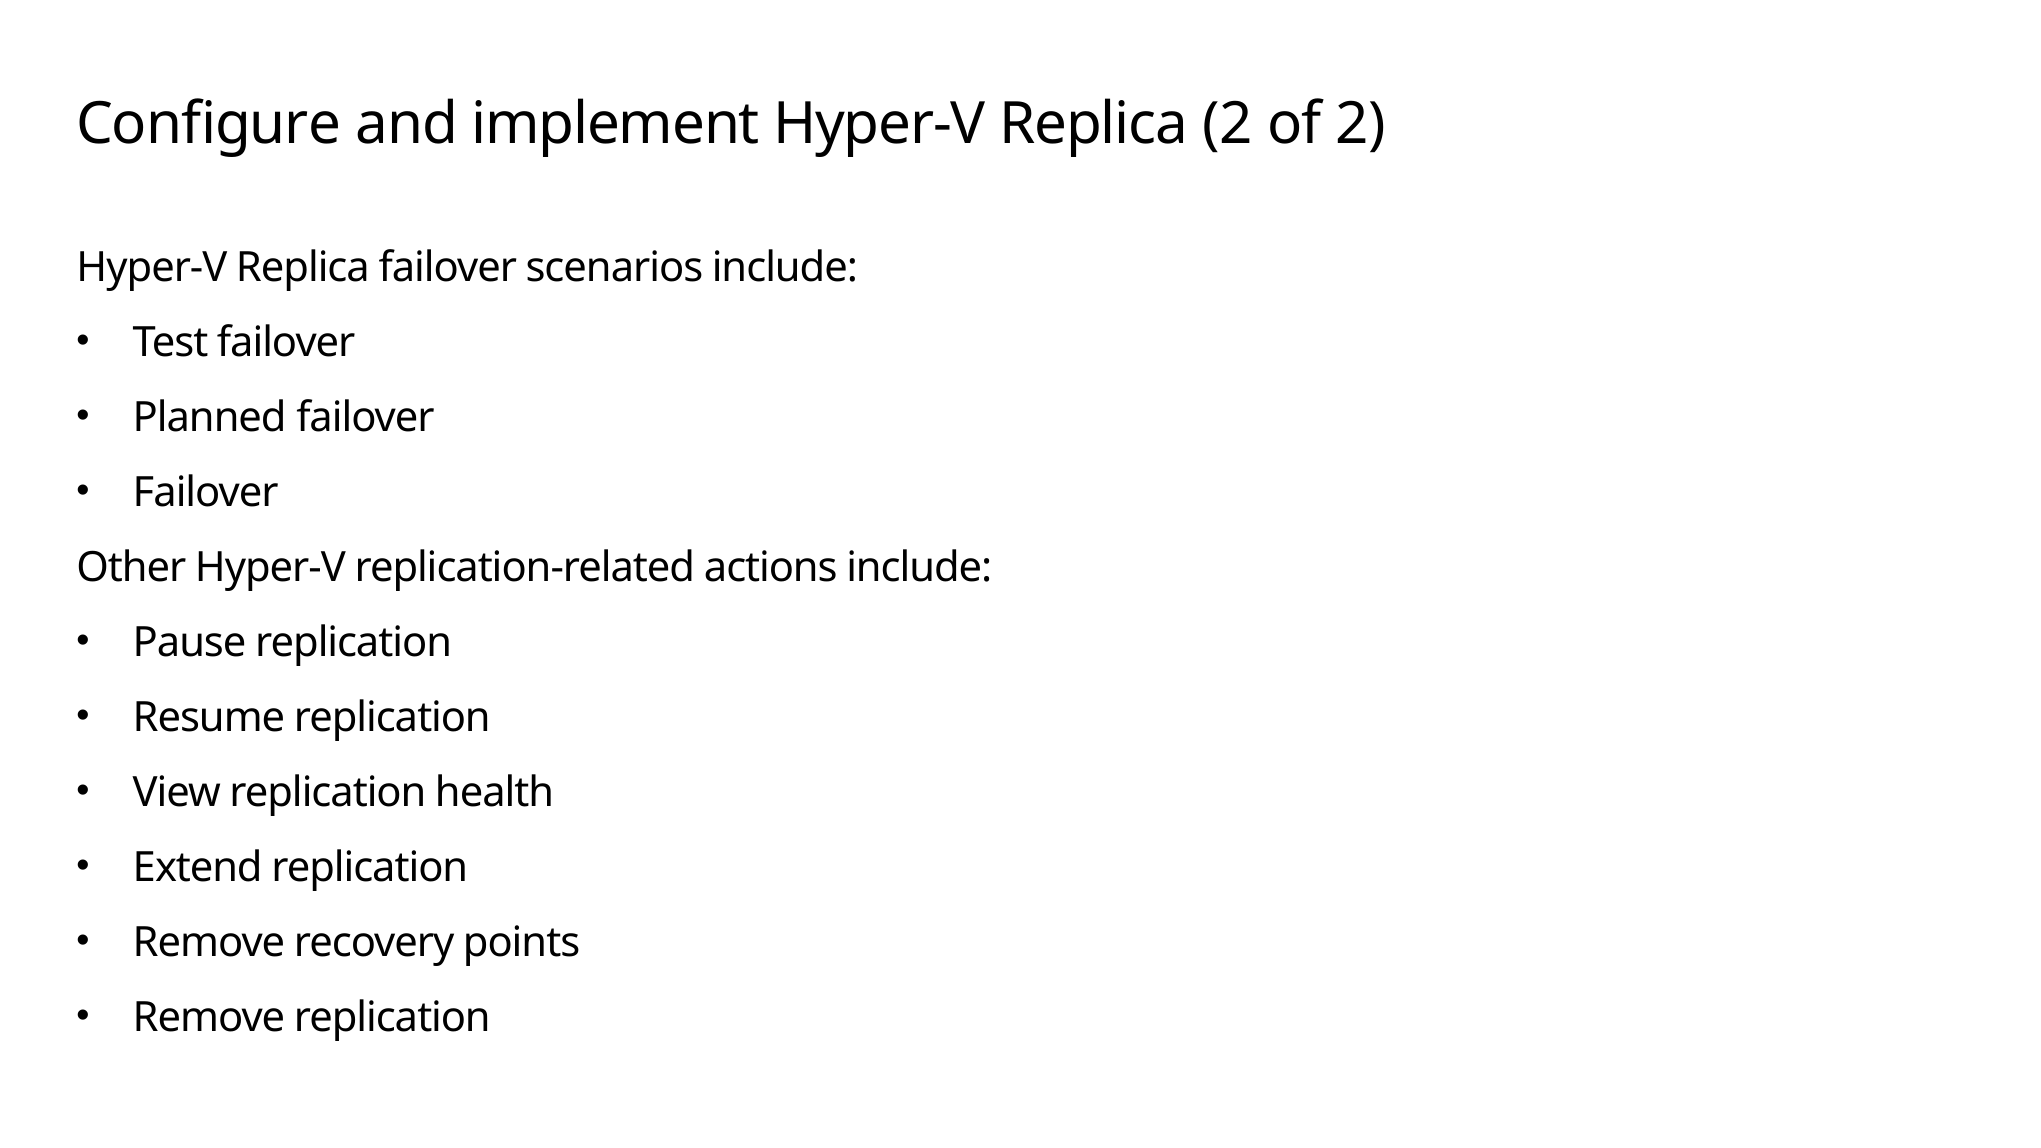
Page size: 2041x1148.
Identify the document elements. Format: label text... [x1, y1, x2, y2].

list Hyper-V Replica failover scenarios include: Test failover Planned failover Failover Other Hyper-V replication-related actions include: Pause replication Resume replication View replication health Extend replication Remove recovery points Remove replication [76, 240, 1968, 1074]
title Configure and implement Hyper-V Replica (2 of 2) [76, 93, 1968, 161]
